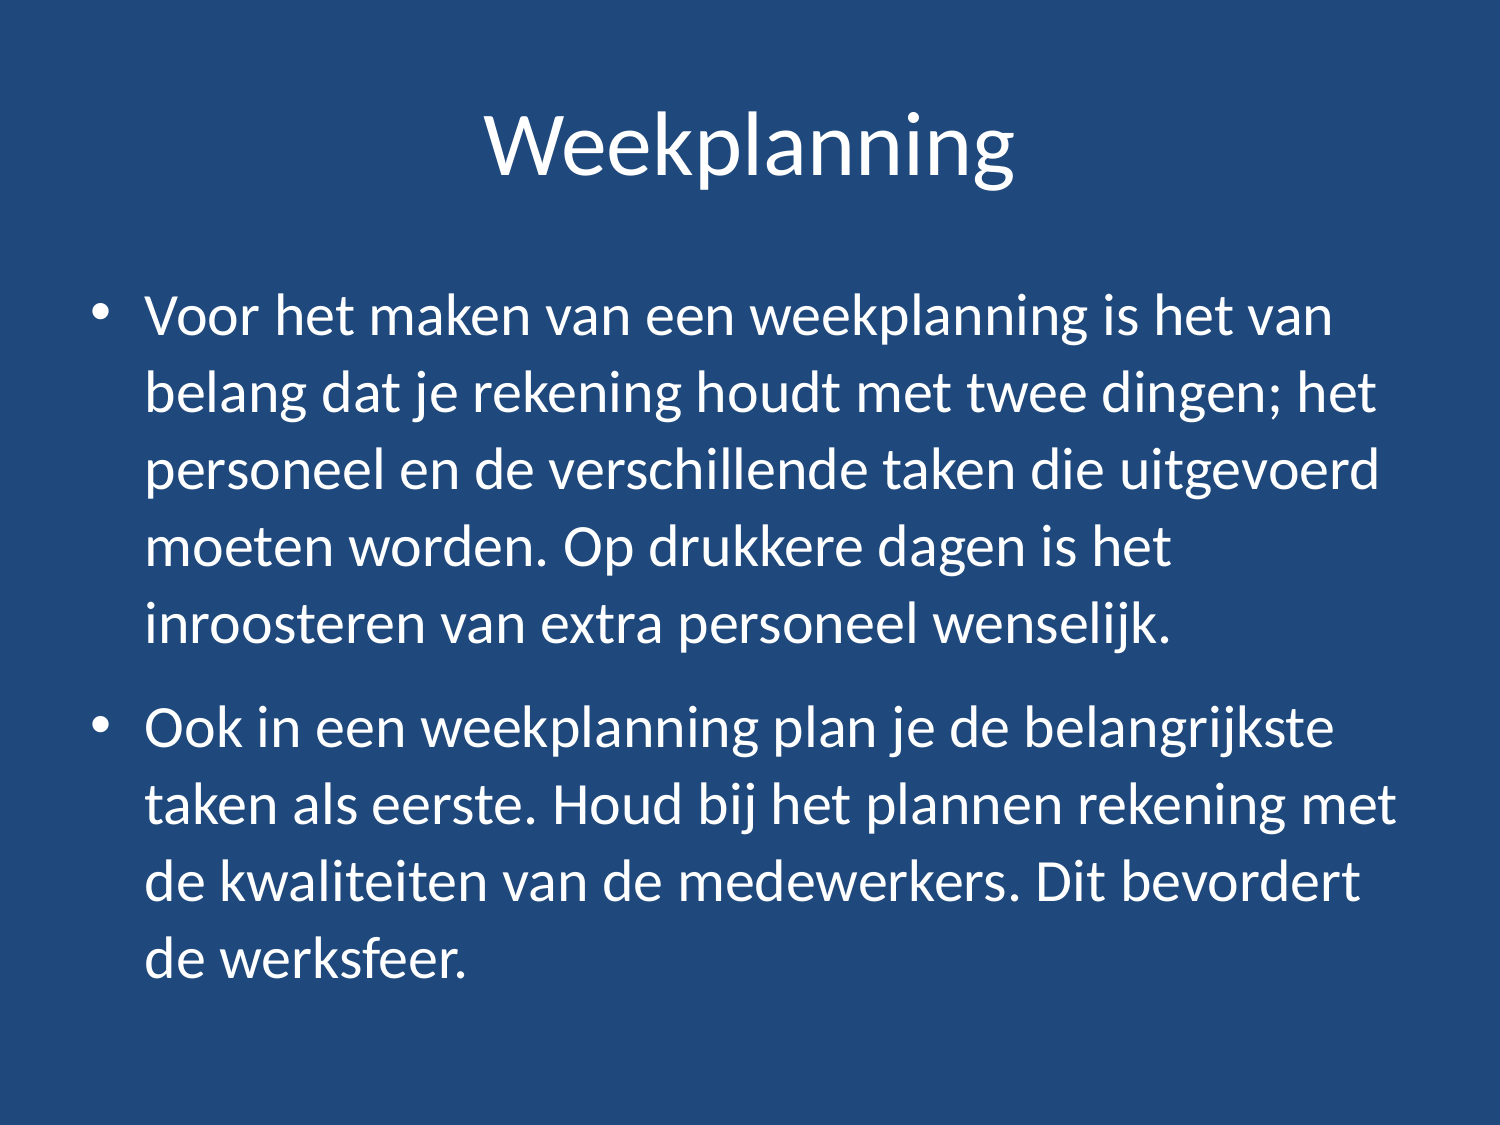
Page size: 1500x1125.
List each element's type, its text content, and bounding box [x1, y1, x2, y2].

list Voor het maken van een weekplanning is het van belang dat je rekening houdt met twee dingen; het personeel en de verschillende taken die uitgevoerd moeten worden. Op drukkere dagen is het inroosteren van extra personeel wenselijk. Ook in een weekplanning plan je de belangrijkste taken als eerste. Houd bij het plannen rekening met de kwaliteiten van de medewerkers. Dit bevordert de werksfeer. [75, 262, 1425, 1005]
title Weekplanning [75, 45, 1425, 233]
